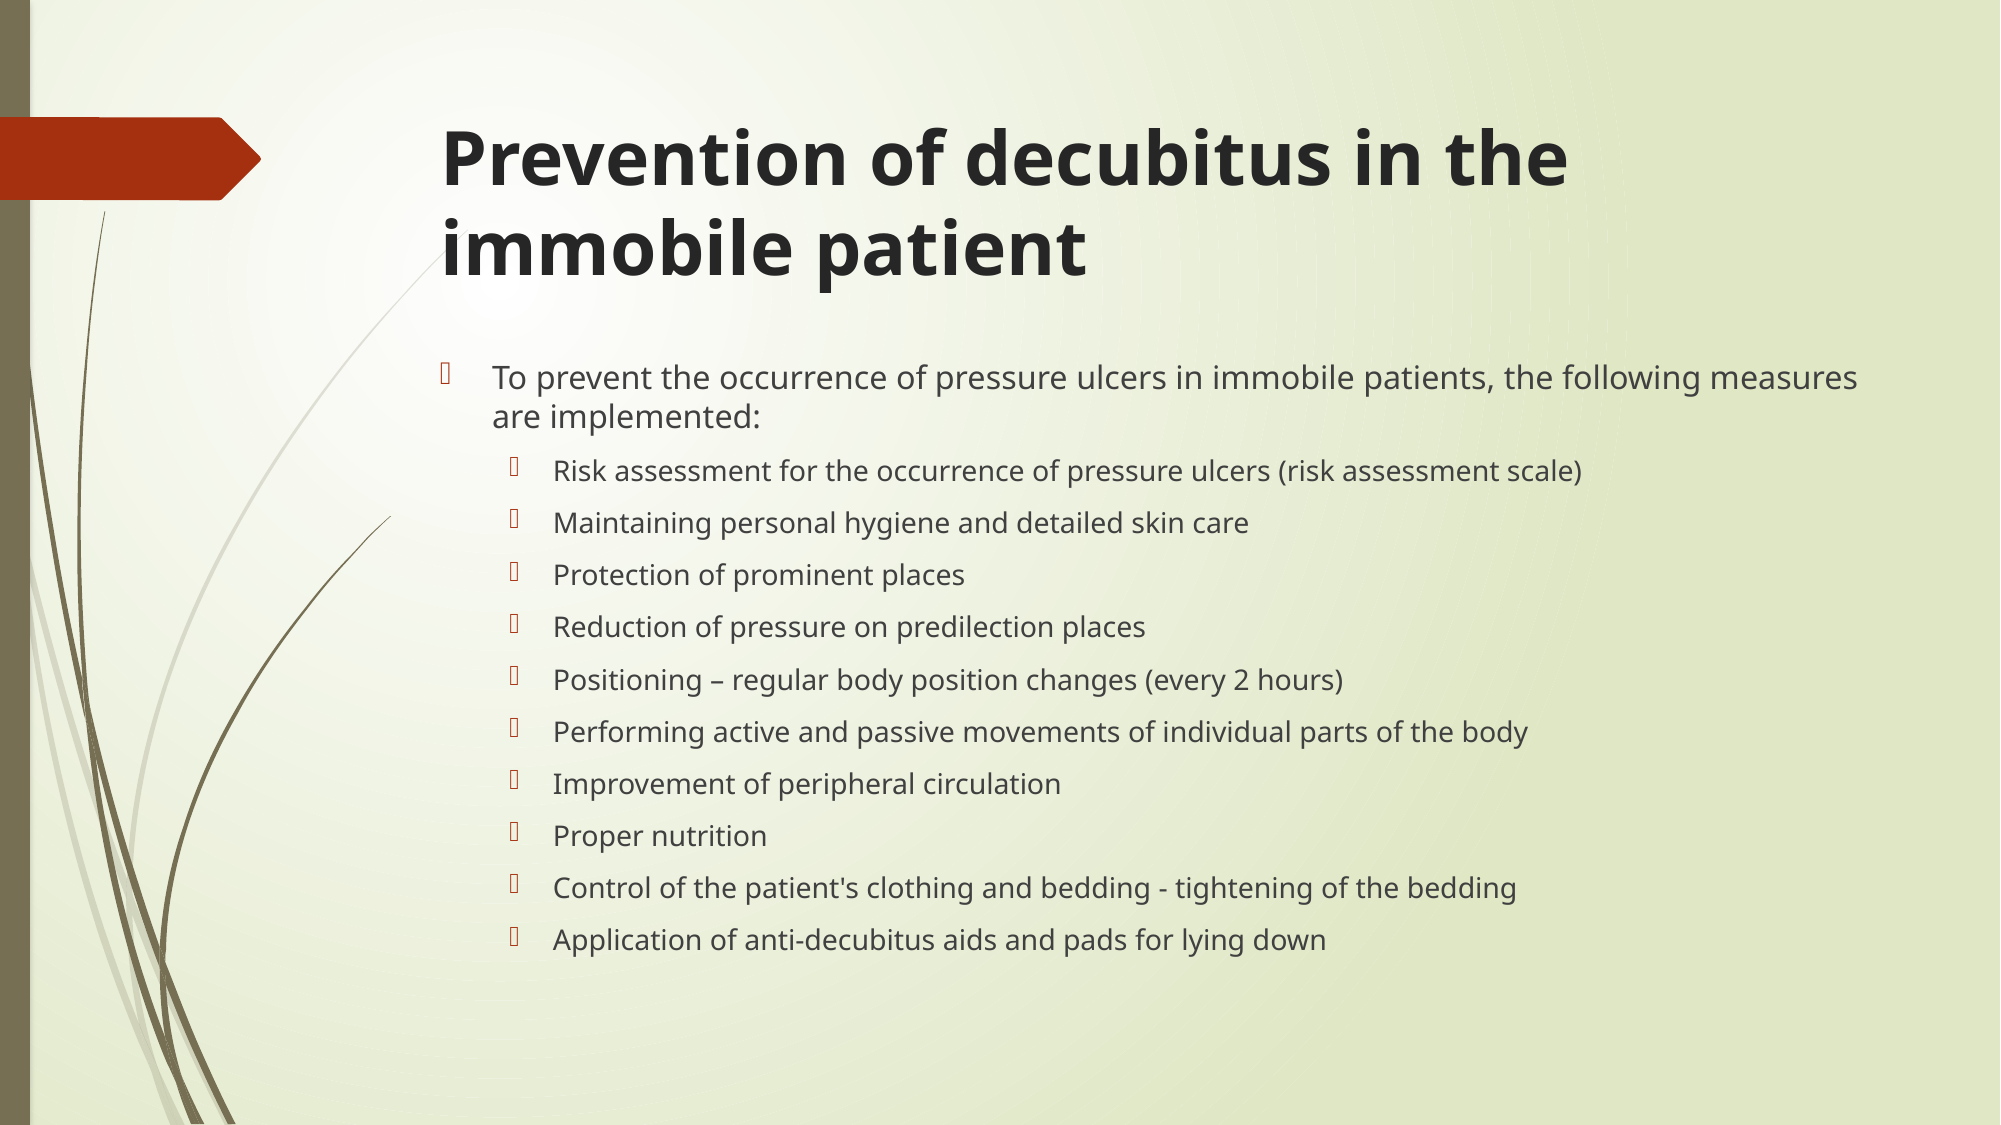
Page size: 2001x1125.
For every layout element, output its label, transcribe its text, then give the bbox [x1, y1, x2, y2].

list To prevent the occurrence of pressure ulcers in immobile patients, the following measures are implemented: Risk assessment for the occurrence of pressure ulcers (risk assessment scale) Maintaining personal hygiene and detailed skin care Protection of prominent places Reduction of pressure on predilection places Positioning – regular body position changes (every 2 hours) Performing active and passive movements of individual parts of the body Improvement of peripheral circulation Proper nutrition Control of the patient's clothing and bedding - tightening of the bedding Application of anti-decubitus aids and pads for lying down [424, 350, 1888, 970]
title Prevention of decubitus in the immobile patient [425, 102, 1888, 313]
